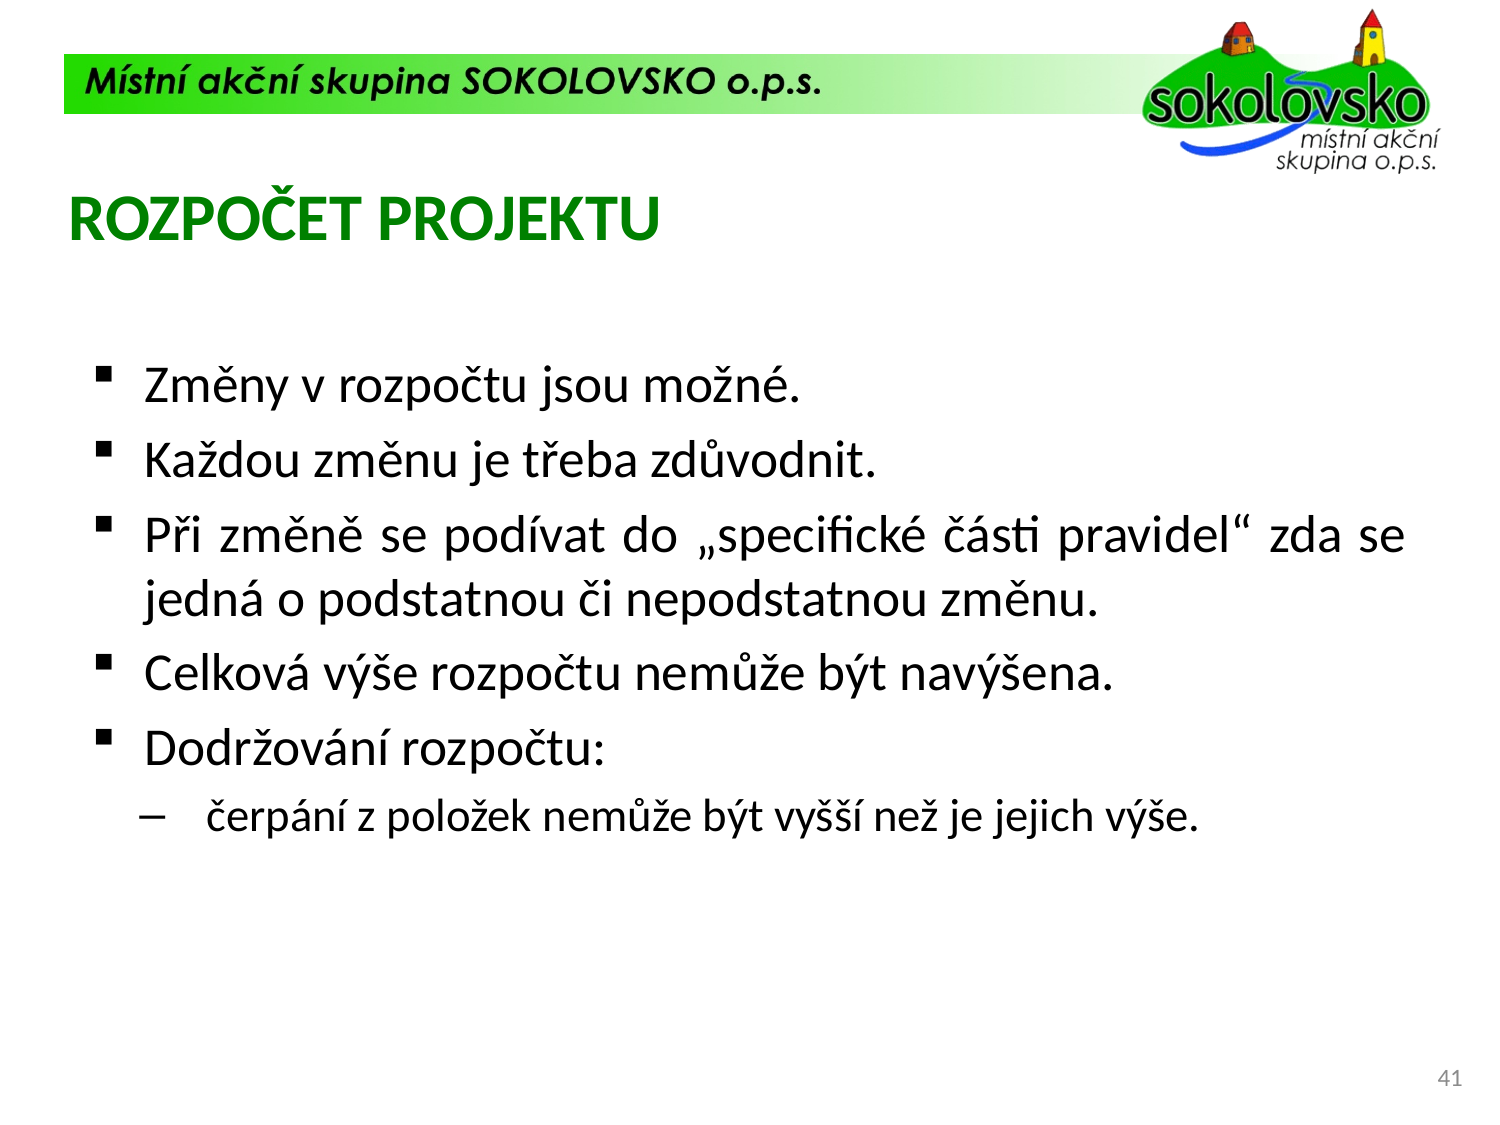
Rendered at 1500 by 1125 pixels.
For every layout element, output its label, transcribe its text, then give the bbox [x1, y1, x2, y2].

picture [64, 0, 1455, 197]
title ROZPOČET PROJEKTU [53, 137, 1404, 291]
slide_number 41 [1128, 1046, 1478, 1107]
list Změny v rozpočtu jsou možné. Každou změnu je třeba zdůvodnit. Při změně se podívat do „specifické části pravidel“ zda se jedná o podstatnou či nepodstatnou změnu. Celková výše rozpočtu nemůže být navýšena. Dodržování rozpočtu: čerpání z položek nemůže být vyšší než je jejich výše. [76, 267, 1424, 1083]
